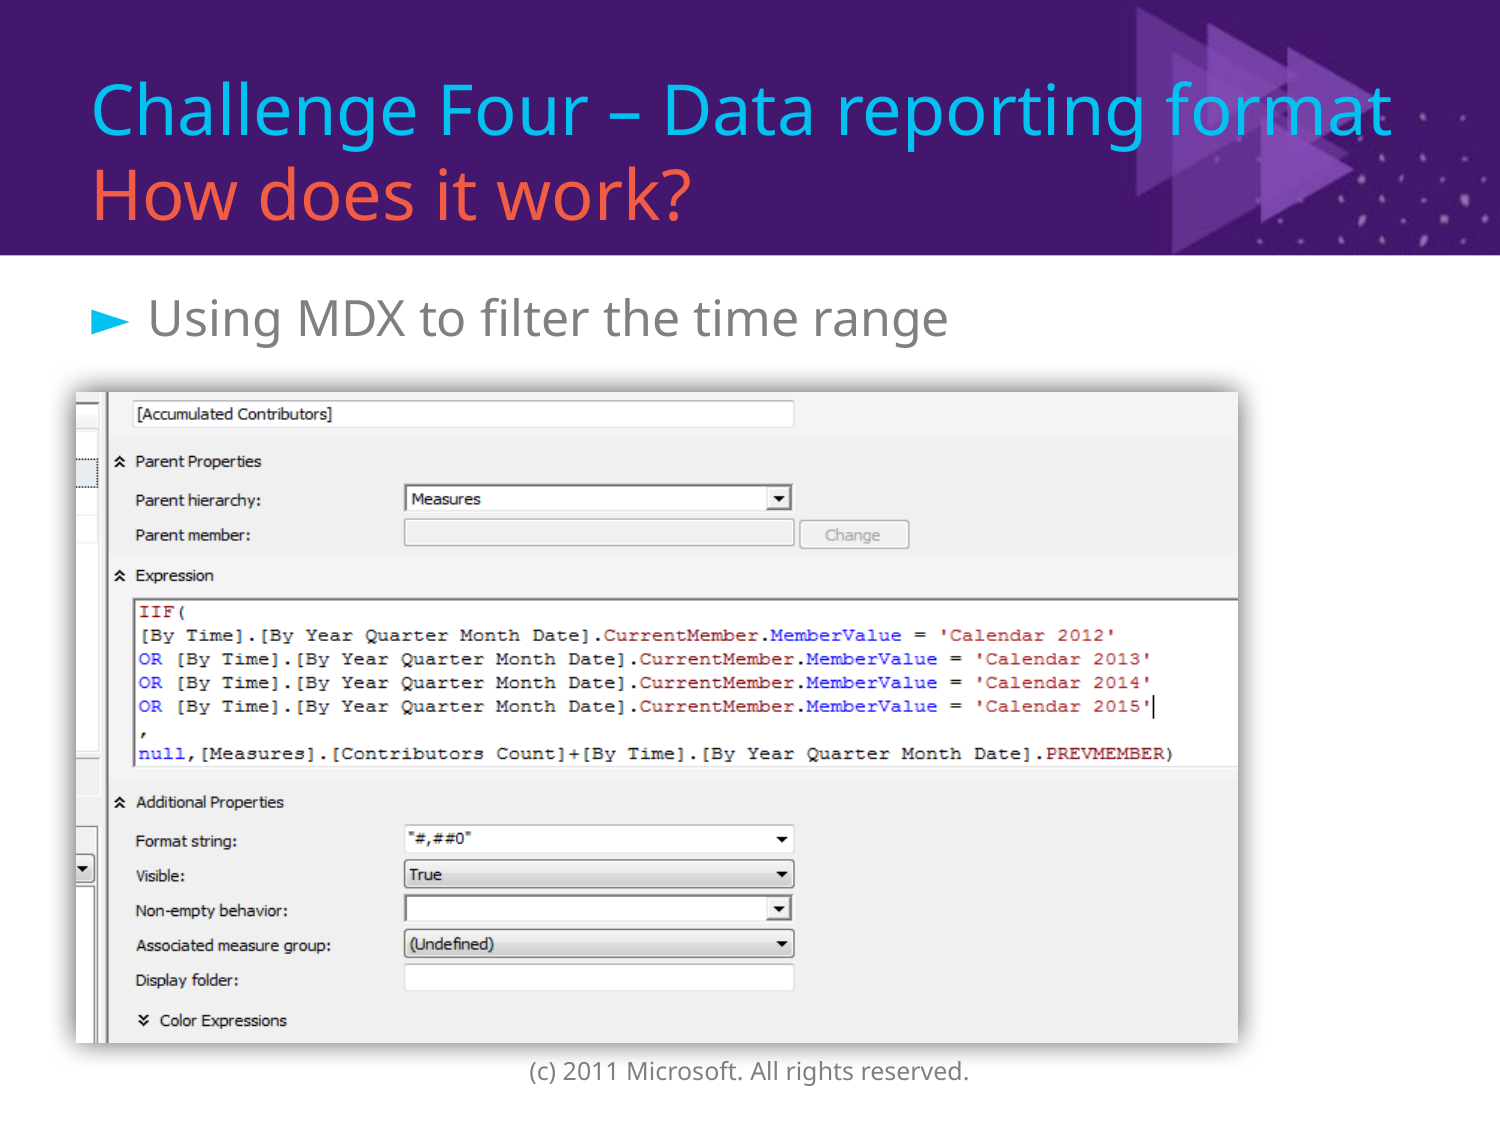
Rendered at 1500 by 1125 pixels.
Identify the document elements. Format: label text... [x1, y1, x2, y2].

footer (c) 2011 Microsoft. All rights reserved. [512, 1064, 988, 1103]
list Using MDX to filter the time range [76, 278, 1427, 911]
picture [76, 392, 1239, 1043]
picture [0, 0, 1500, 255]
title Challenge Four – Data reporting format How does it work? [75, 56, 1425, 244]
